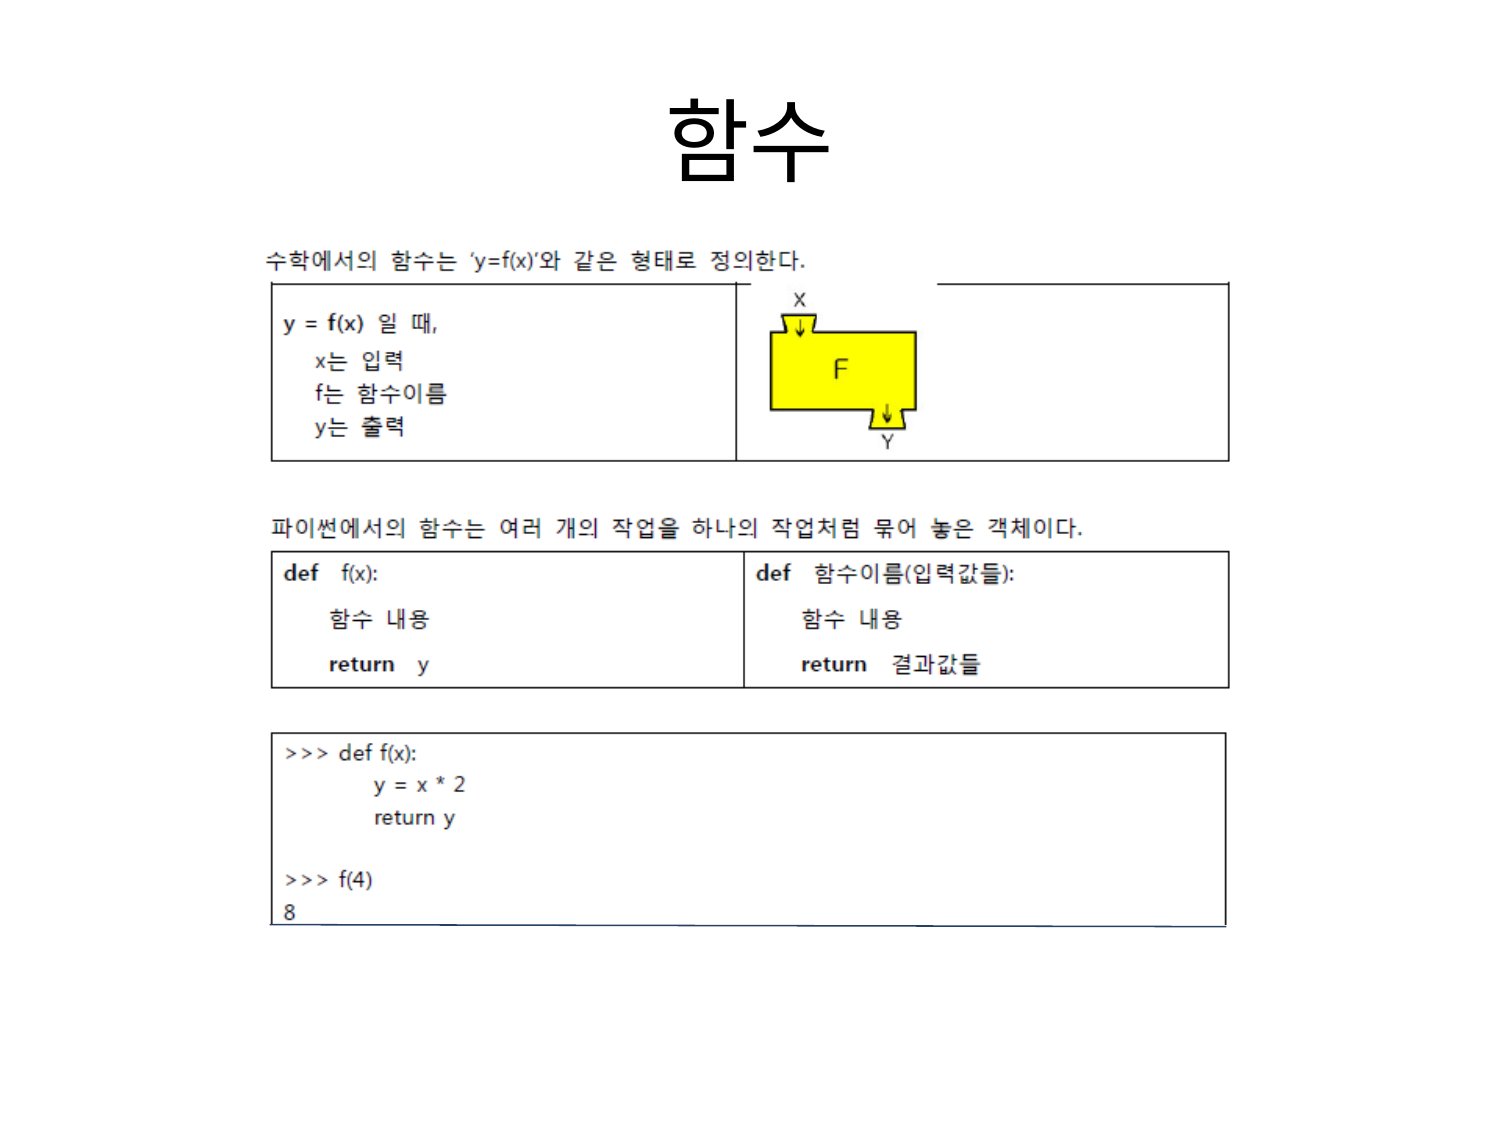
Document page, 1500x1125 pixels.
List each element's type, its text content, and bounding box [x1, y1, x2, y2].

picture [265, 243, 1234, 925]
title 함수 [75, 45, 1425, 233]
